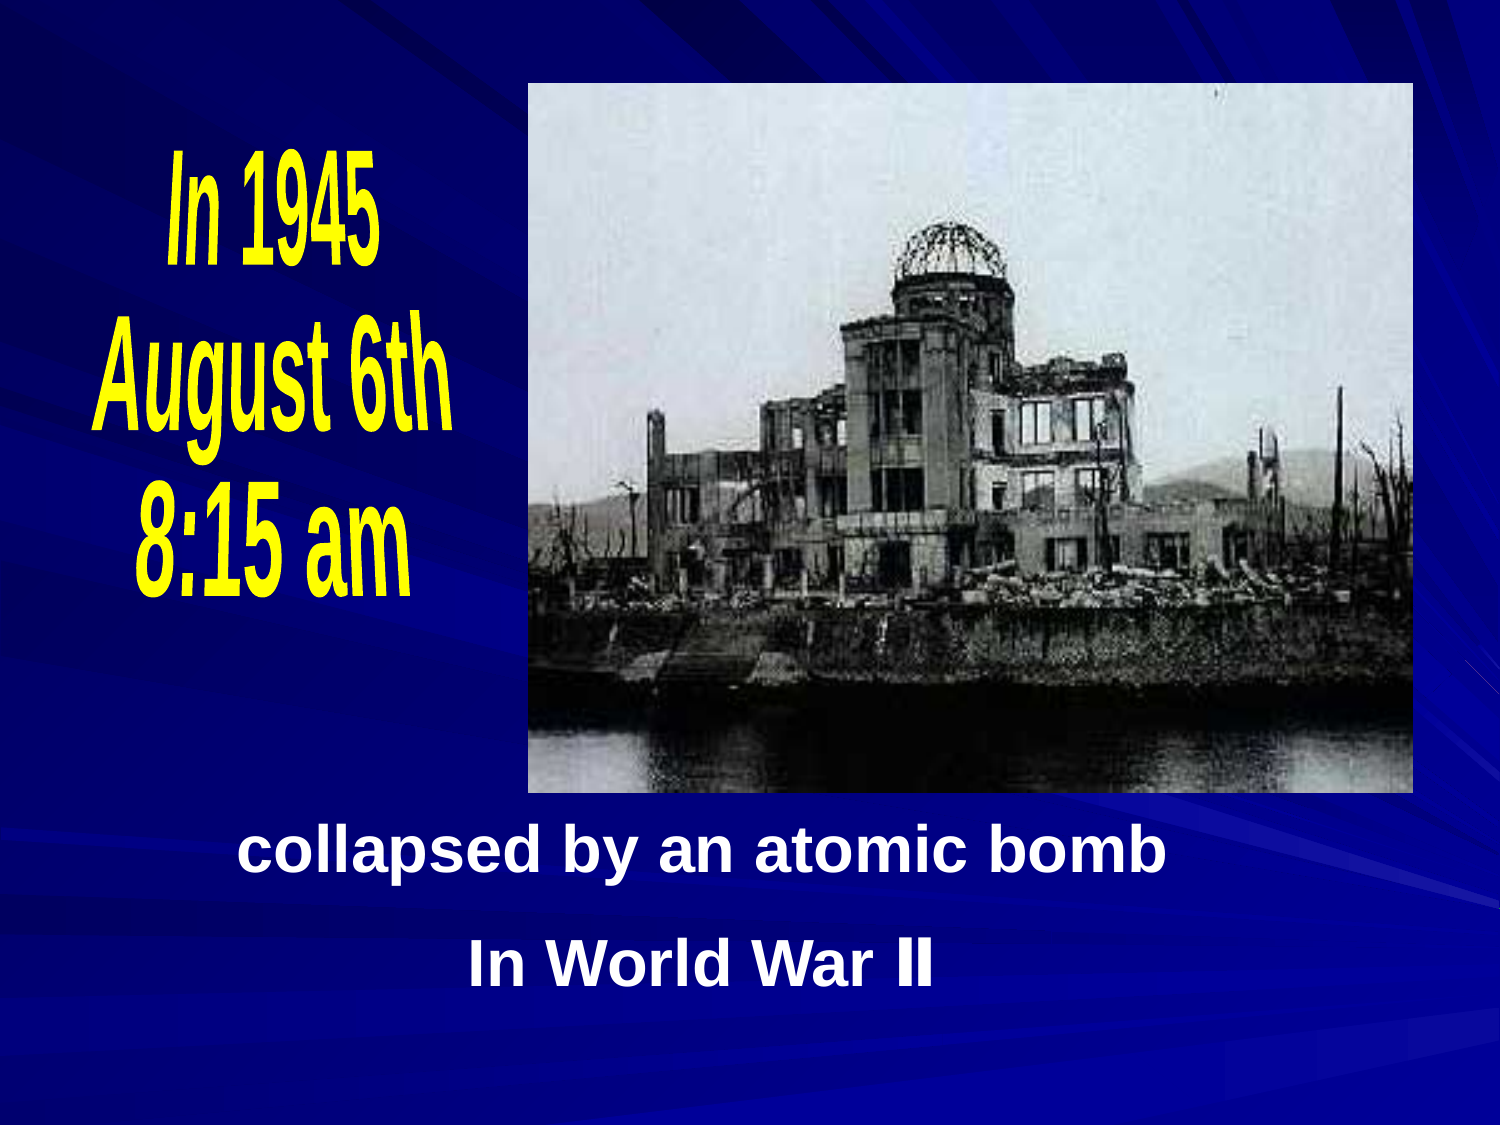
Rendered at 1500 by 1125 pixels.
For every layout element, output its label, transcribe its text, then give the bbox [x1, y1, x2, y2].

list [528, 83, 1413, 793]
text_box collapsed by an atomic bomb In World War Ⅱ [112, 798, 1294, 1007]
